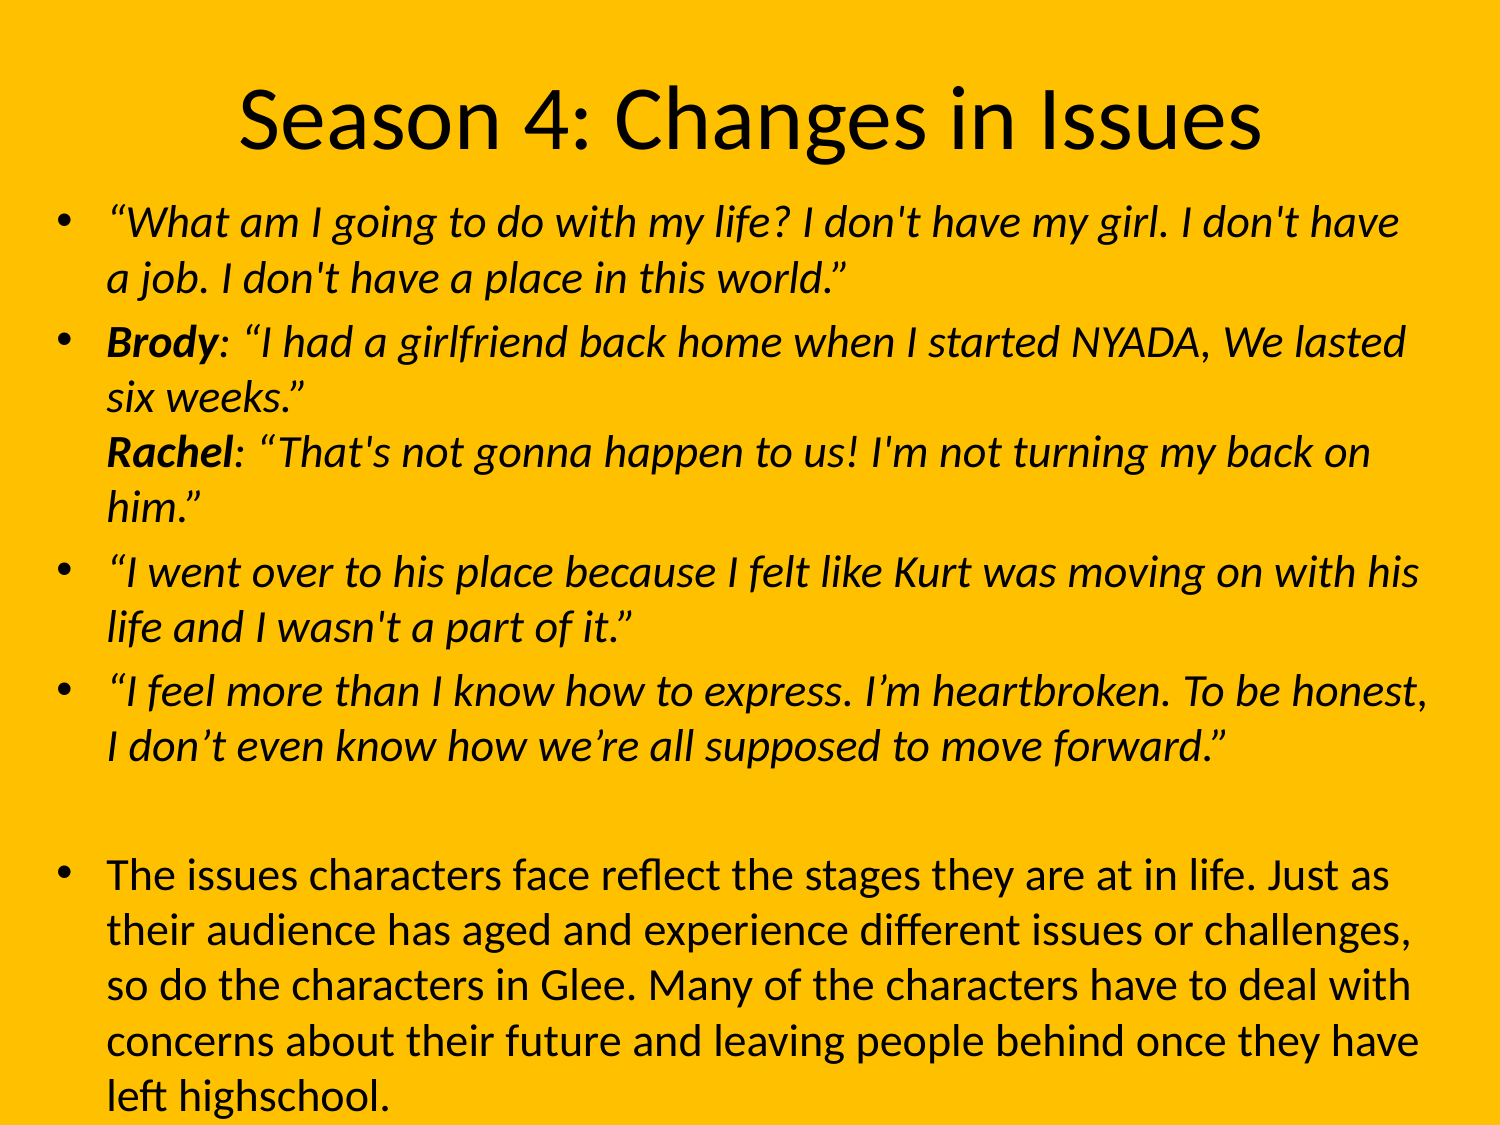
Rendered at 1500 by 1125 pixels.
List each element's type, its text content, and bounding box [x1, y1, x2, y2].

title Season 4: Changes in Issues [76, 19, 1427, 184]
list “What am I going to do with my life? I don't have my girl. I don't have a job. I don't have a place in this world.” Brody: “I had a girlfriend back home when I started NYADA, We lasted six weeks.” Rachel: “That's not gonna happen to us! I'm not turning my back on him.” “I went over to his place because I felt like Kurt was moving on with his life and I wasn't a part of it.” “I feel more than I know how to express. I’m heartbroken. To be honest, I don’t even know how we’re all supposed to move forward.” The issues characters face reflect the stages they are at in life. Just as their audience has aged and experience different issues or challenges, so do the characters in Glee. Many of the characters have to deal with concerns about their future and leaving people behind once they have left highschool. [41, 184, 1447, 1125]
